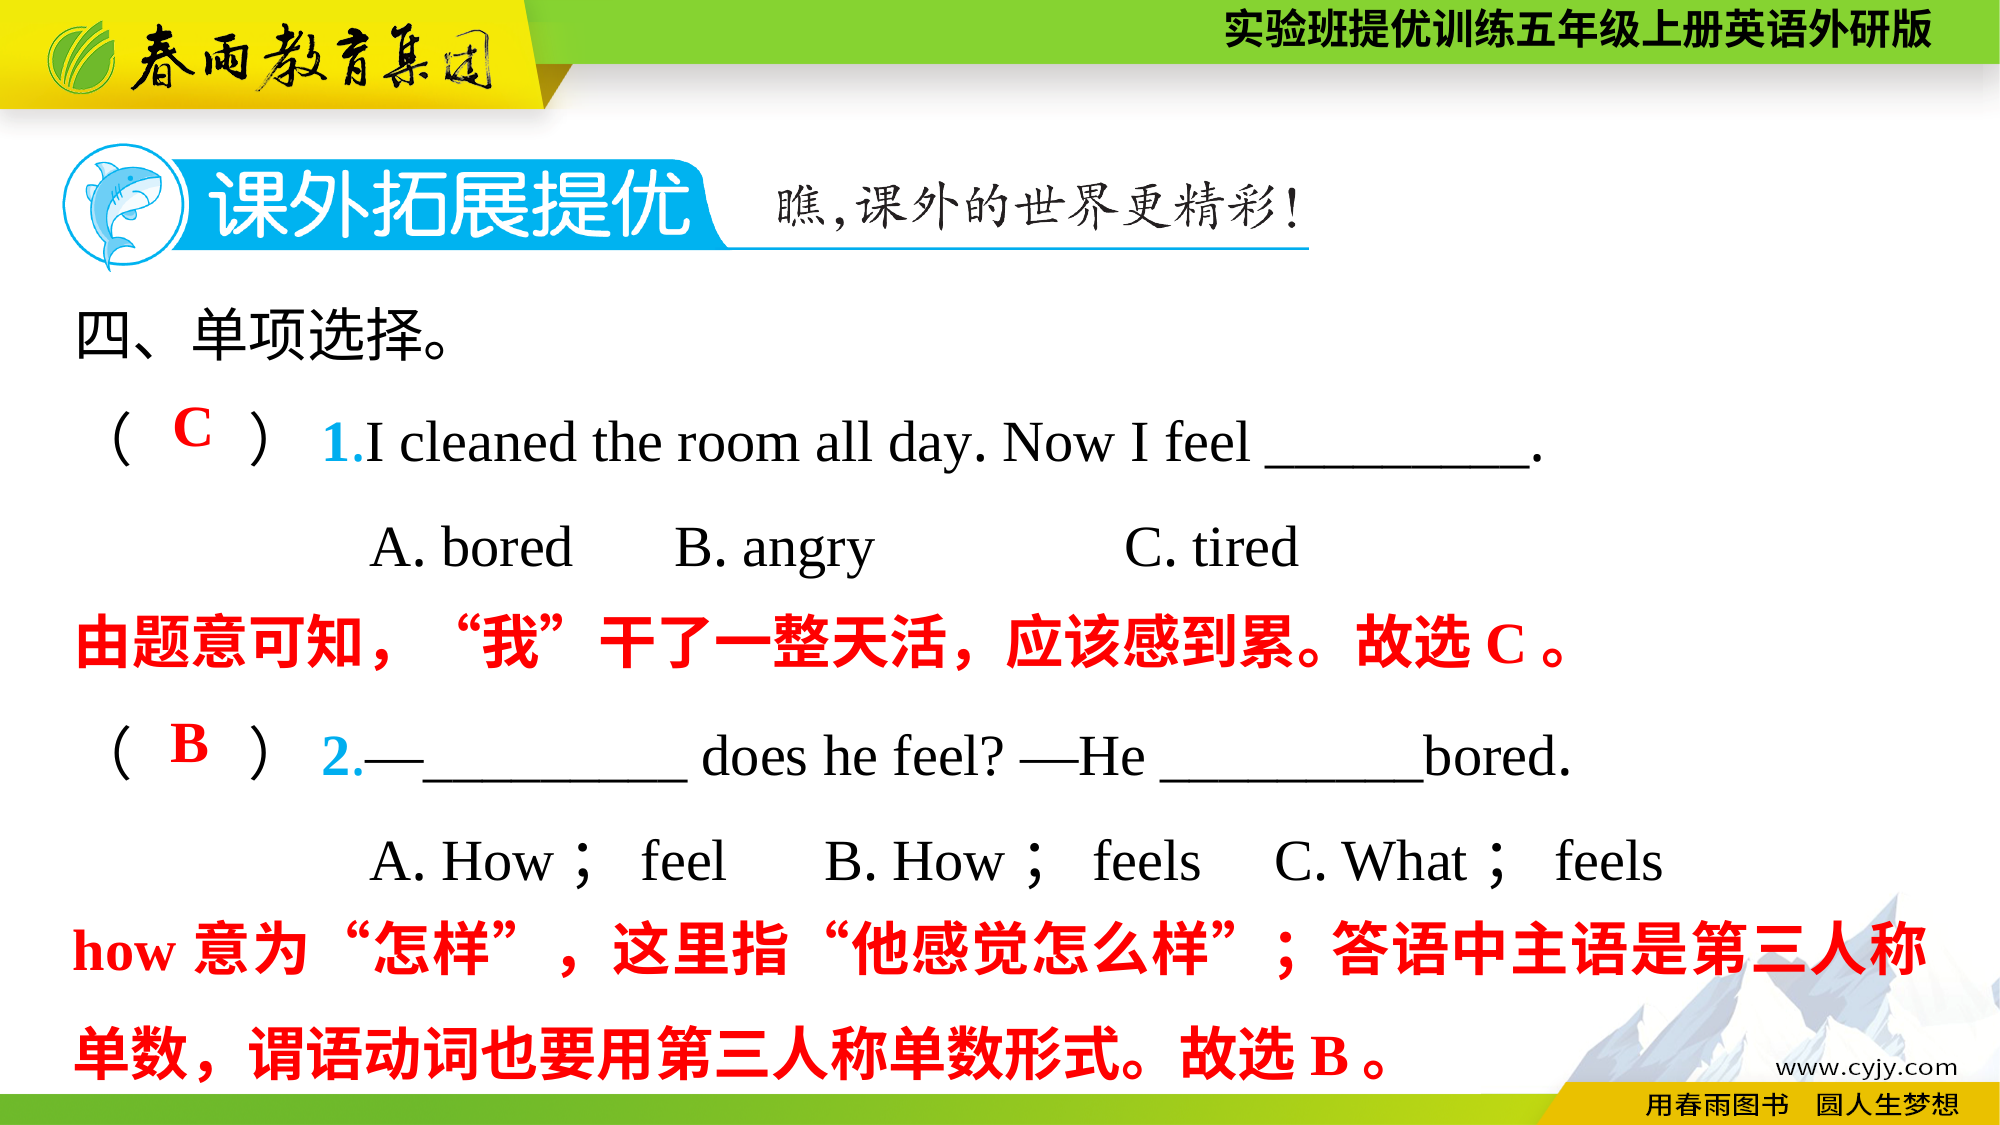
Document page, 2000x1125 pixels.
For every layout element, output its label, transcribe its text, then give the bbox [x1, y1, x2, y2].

picture [0, 0, 2000, 1125]
text_box B [155, 696, 225, 782]
text_box C [157, 381, 230, 466]
list 四、单项选择。 （ ）1.I cleaned the room all day. Now I feel _________. A. bored B. angry C. tired （ ）2.—_________ does he feel? —He _________bored. A. How；feel B. How；feels C. What；feels [59, 683, 1944, 869]
list 四、单项选择。 （ ）1.I cleaned the room all day. Now I feel _________. A. bored B. angry C. tired （ ）2.—_________ does he feel? —He _________bored. A. How；feel B. How；feels C. What；feels [59, 255, 1944, 562]
text_box 由题意可知，“我”干了一整天活，应该感到累。故选C。 [59, 562, 1944, 683]
text_box how意为“怎样”，这里指“他感觉怎么样”；答语中主语是第三人称单数，谓语动词也要用第三人称单数形式。故选B。 [57, 869, 1944, 1095]
